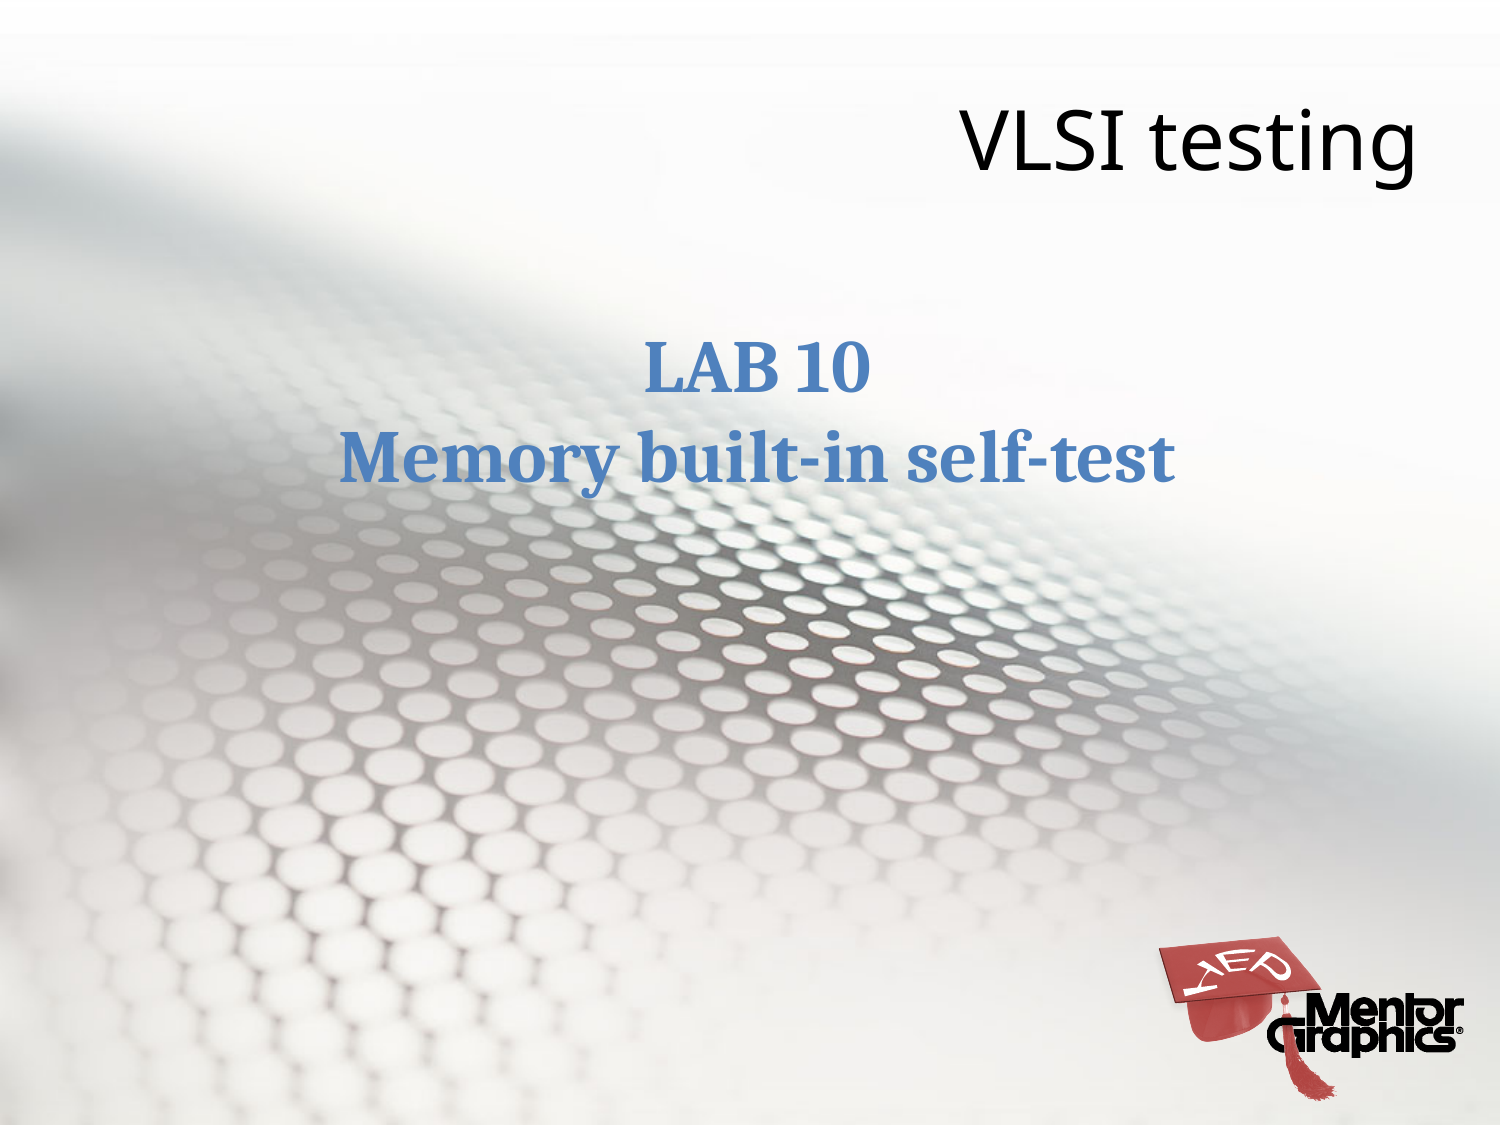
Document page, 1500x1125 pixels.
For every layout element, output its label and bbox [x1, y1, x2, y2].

title [404, 78, 1436, 197]
text_box [0, 296, 1500, 588]
text_box [1157, 935, 1464, 1104]
picture [0, 0, 1500, 296]
picture [0, 588, 1500, 1125]
